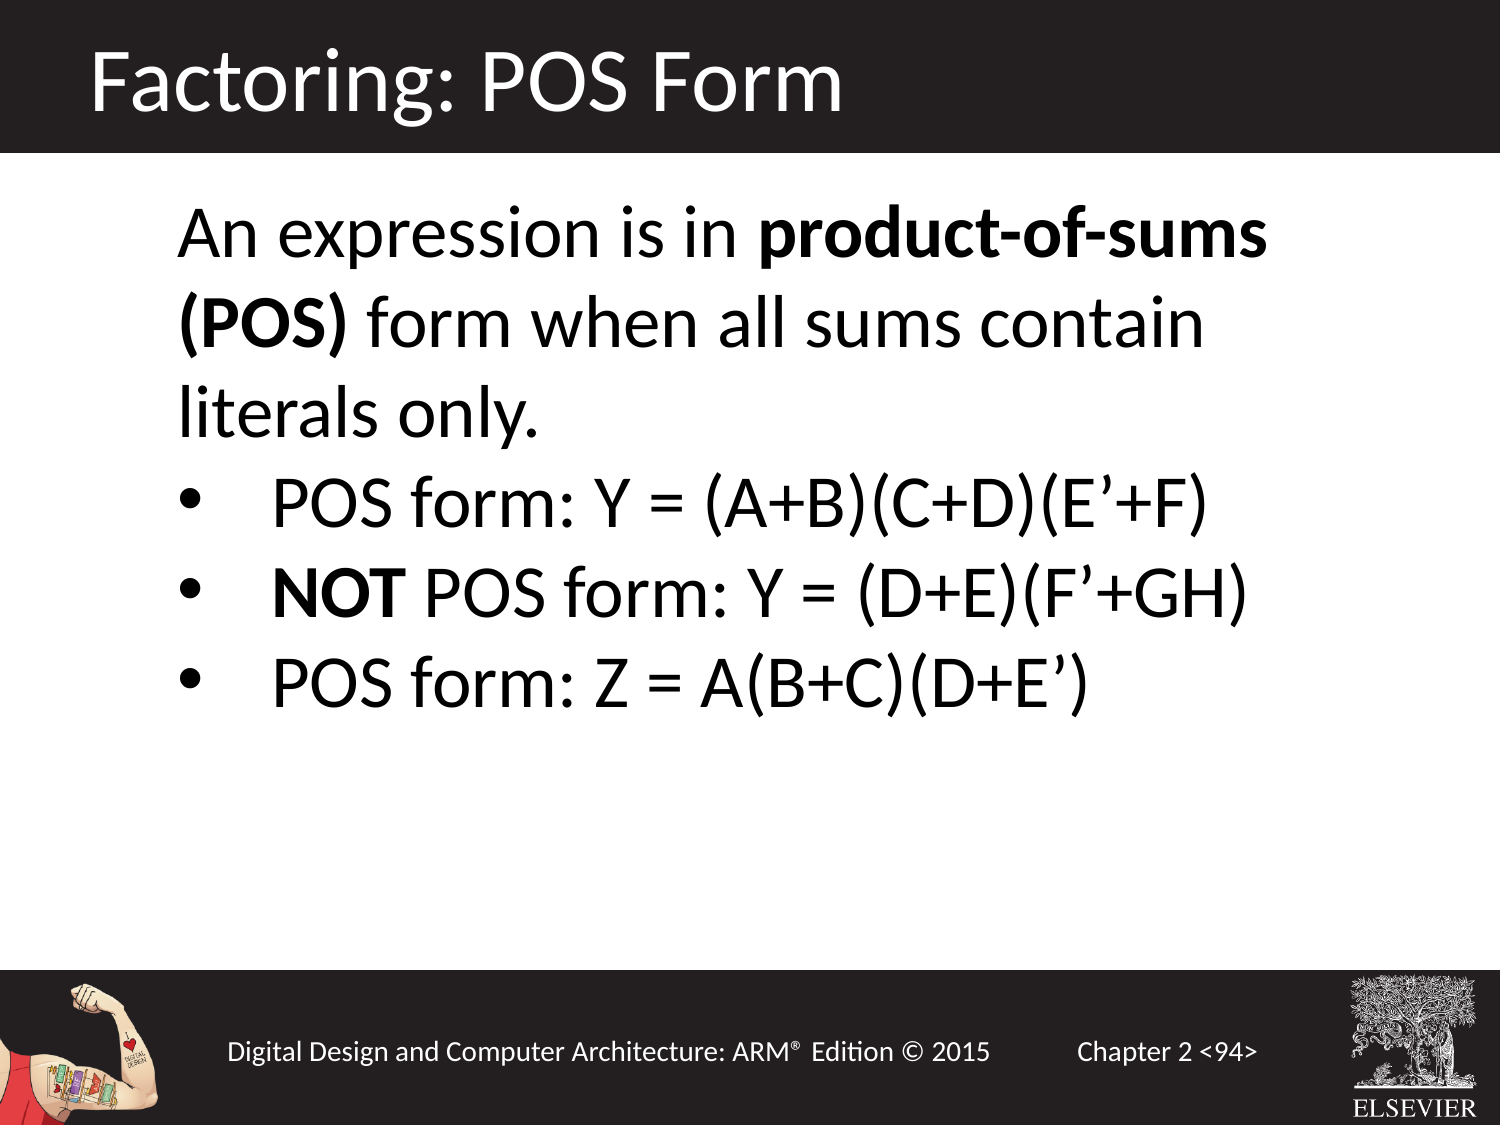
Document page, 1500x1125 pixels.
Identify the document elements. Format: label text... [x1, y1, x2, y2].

text_box An expression is in product-of-sums (POS) form when all sums contain literals only. POS form: Y = (A+B)(C+D)(E’+F) NOT POS form: Y = (D+E)(F’+GH) POS form: Z = A(B+C)(D+E’) [162, 174, 1431, 730]
text_box Factoring: POS Form [75, 12, 1375, 138]
picture [0, 979, 163, 1125]
picture [1350, 974, 1477, 1117]
